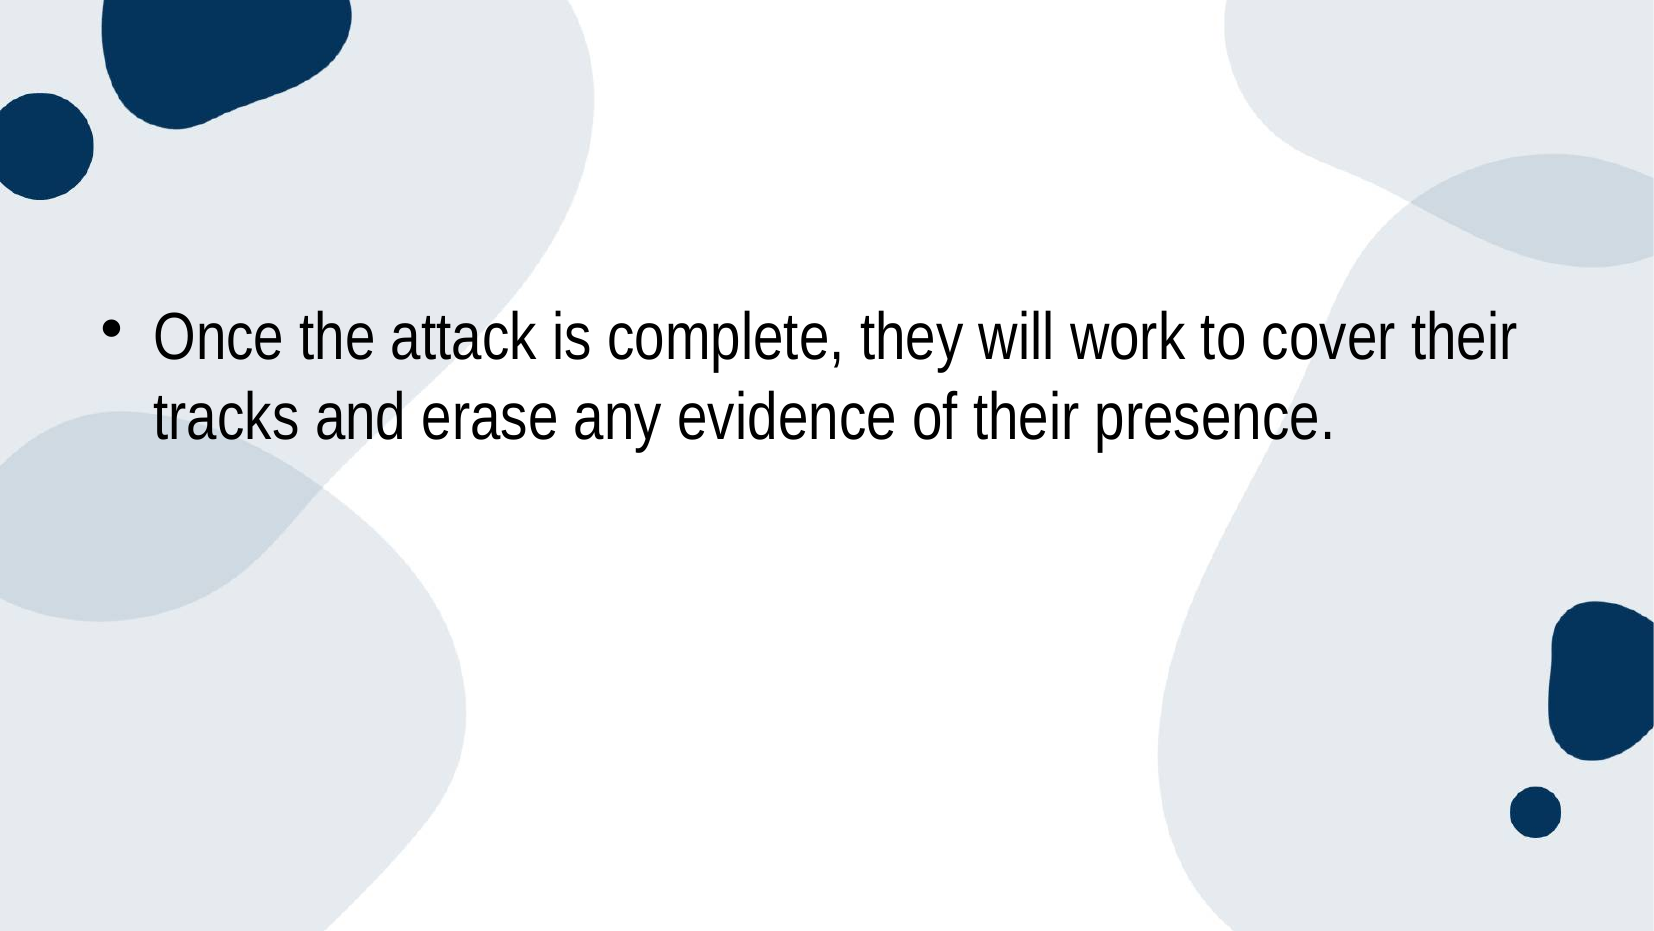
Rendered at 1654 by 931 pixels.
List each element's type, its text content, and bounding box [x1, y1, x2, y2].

list Once the attack is complete, they will work to cover their tracks and erase any evidence of their presence. [82, 292, 1571, 638]
picture [0, 0, 1654, 931]
